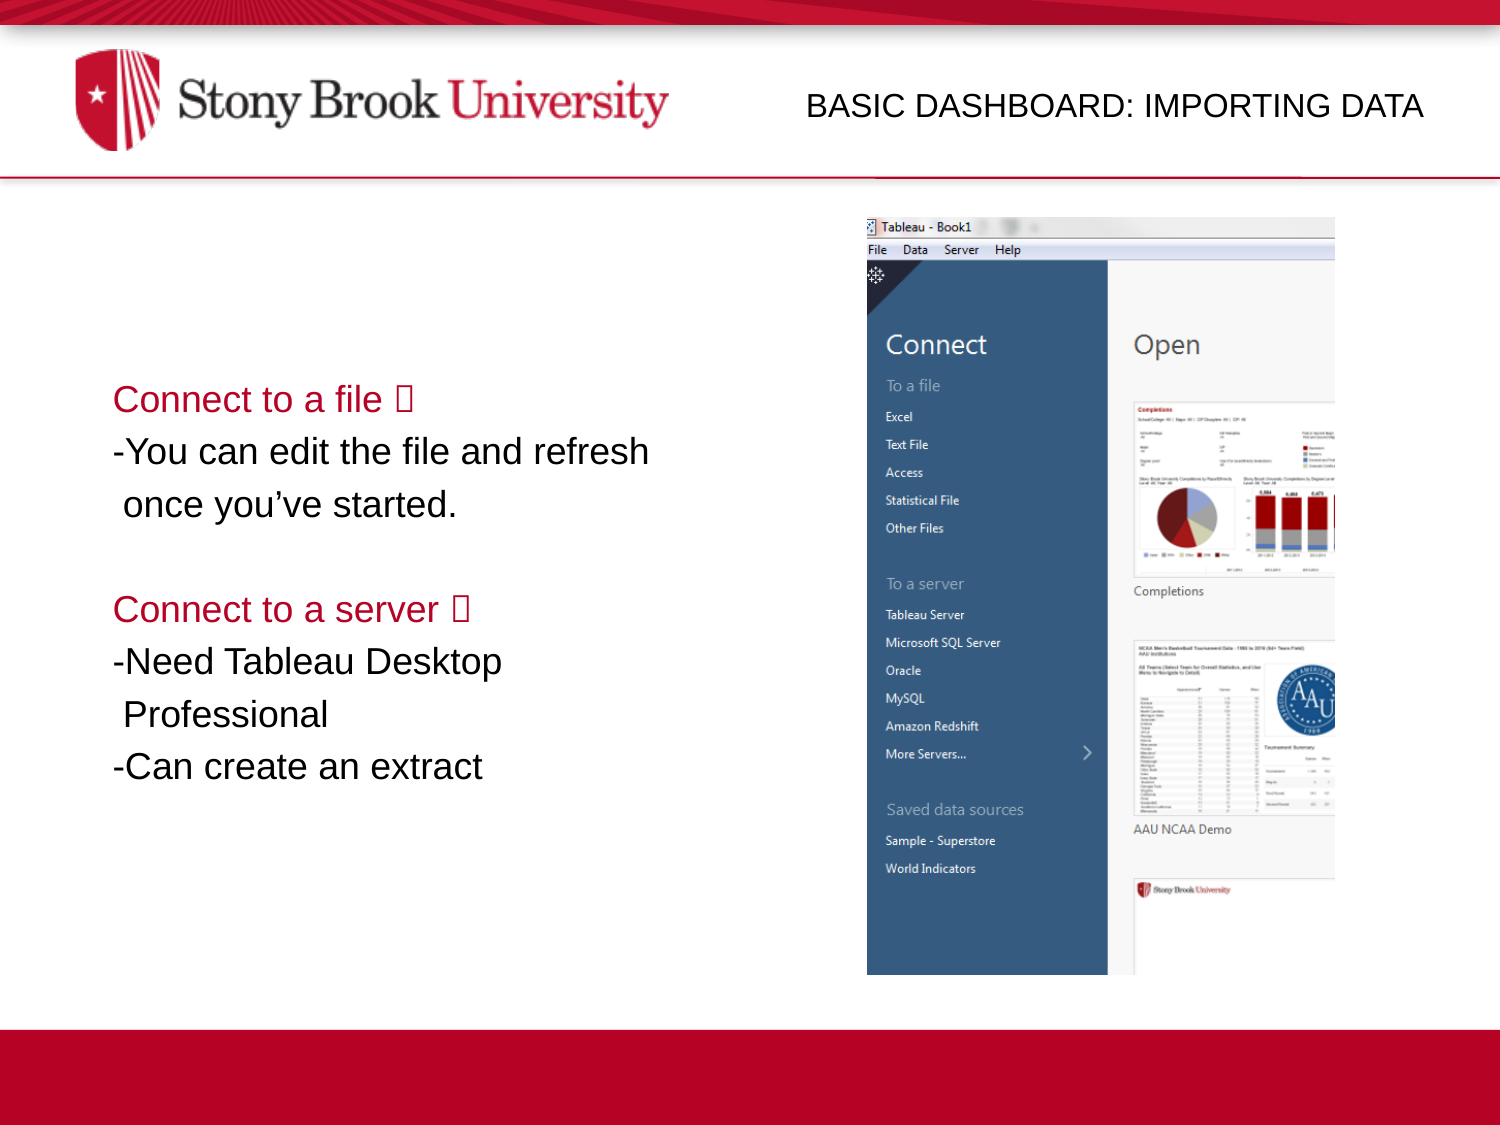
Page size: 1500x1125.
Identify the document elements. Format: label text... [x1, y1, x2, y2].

picture [0, 0, 1500, 25]
list Basic Dashboard: Importing Data [776, 76, 1425, 139]
picture [867, 217, 1335, 975]
text_box Connect to a file  -You can edit the file and refresh once you’ve started. Connect to a server  -Need Tableau Desktop Professional -Can create an extract [74, 217, 1425, 989]
